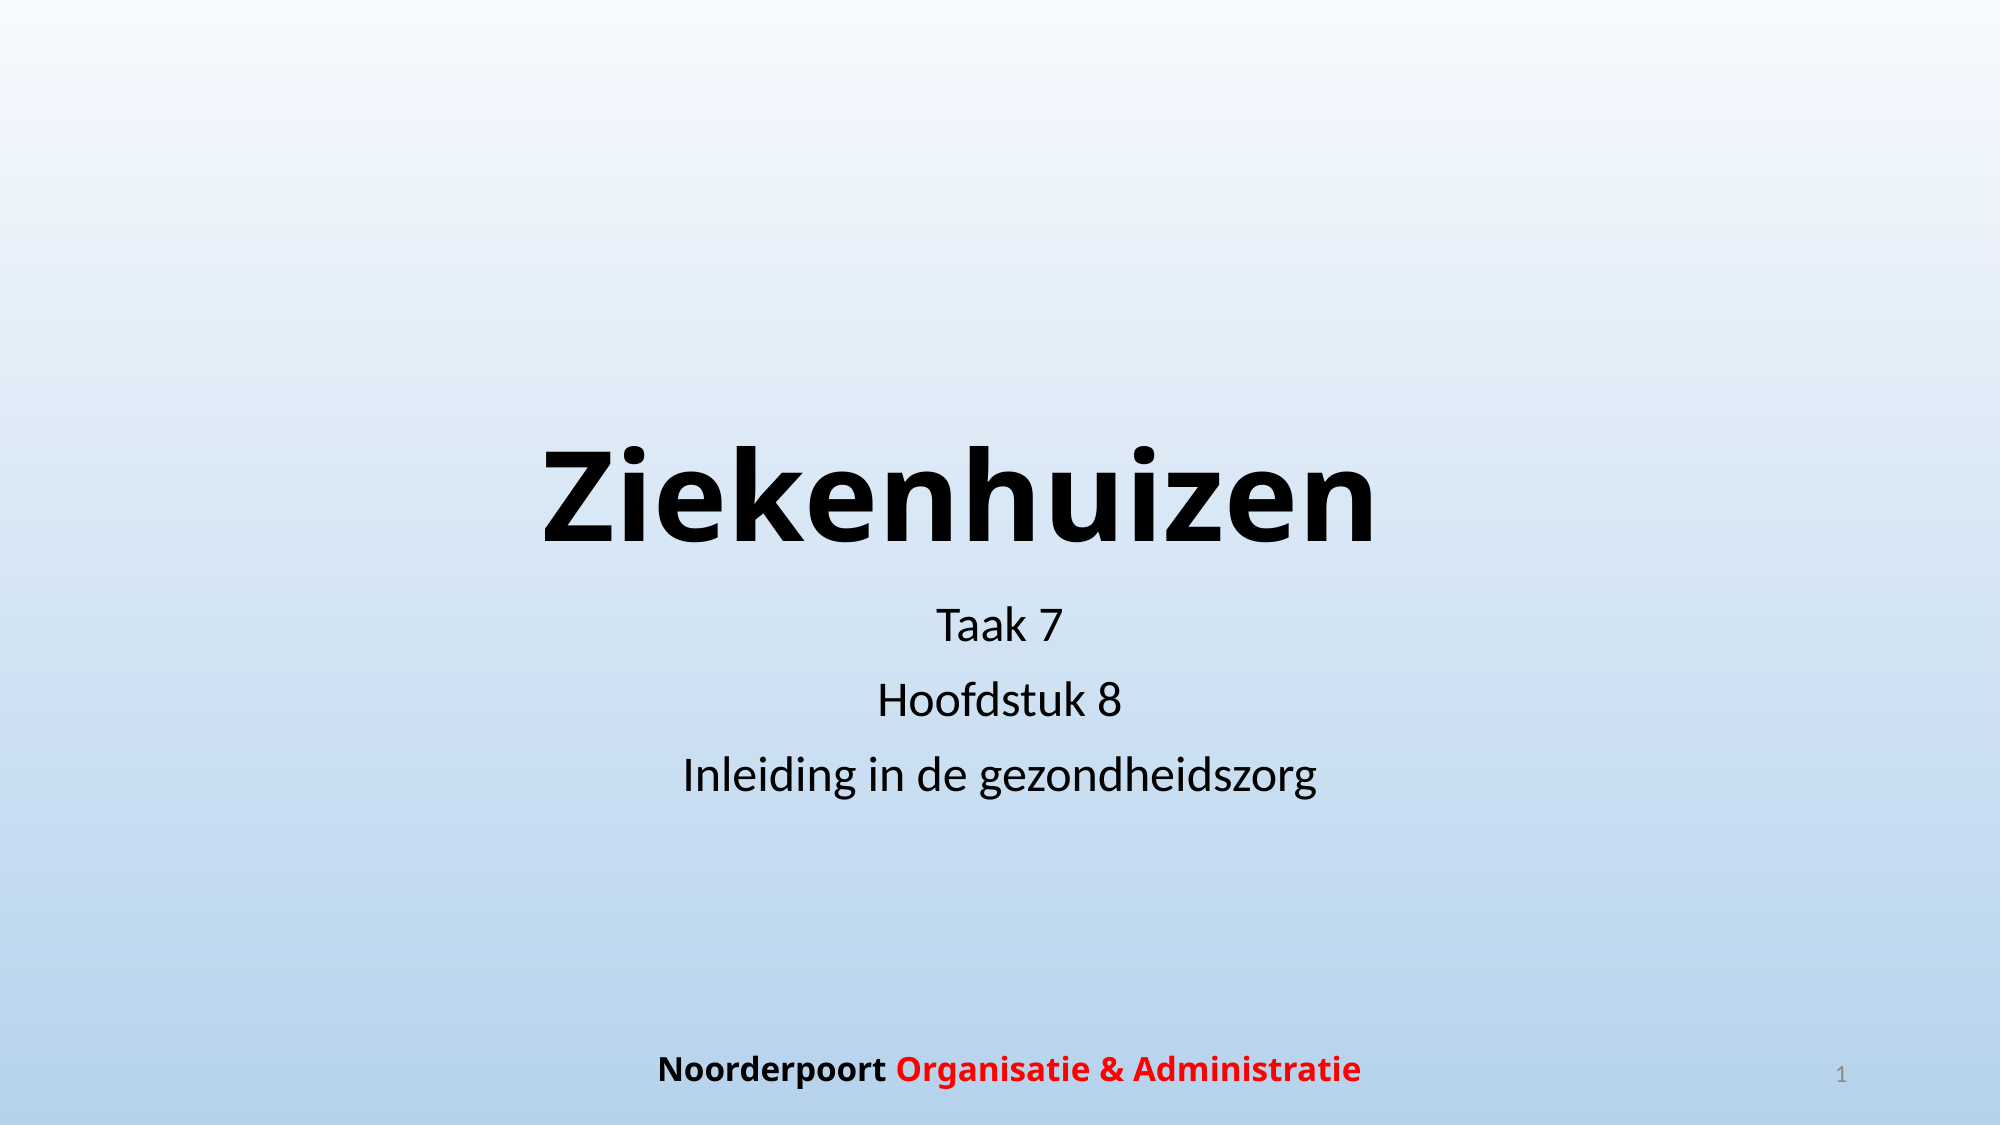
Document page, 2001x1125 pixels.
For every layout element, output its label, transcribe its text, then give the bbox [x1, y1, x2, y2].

slide_number 1 [1412, 1042, 1863, 1103]
footer Noorderpoort Organisatie & Administratie [249, 1038, 1770, 1099]
subtitle Taak 7 Hoofdstuk 8 Inleiding in de gezondheidszorg [249, 590, 1750, 863]
title Ziekenhuizen [90, 184, 1834, 576]
